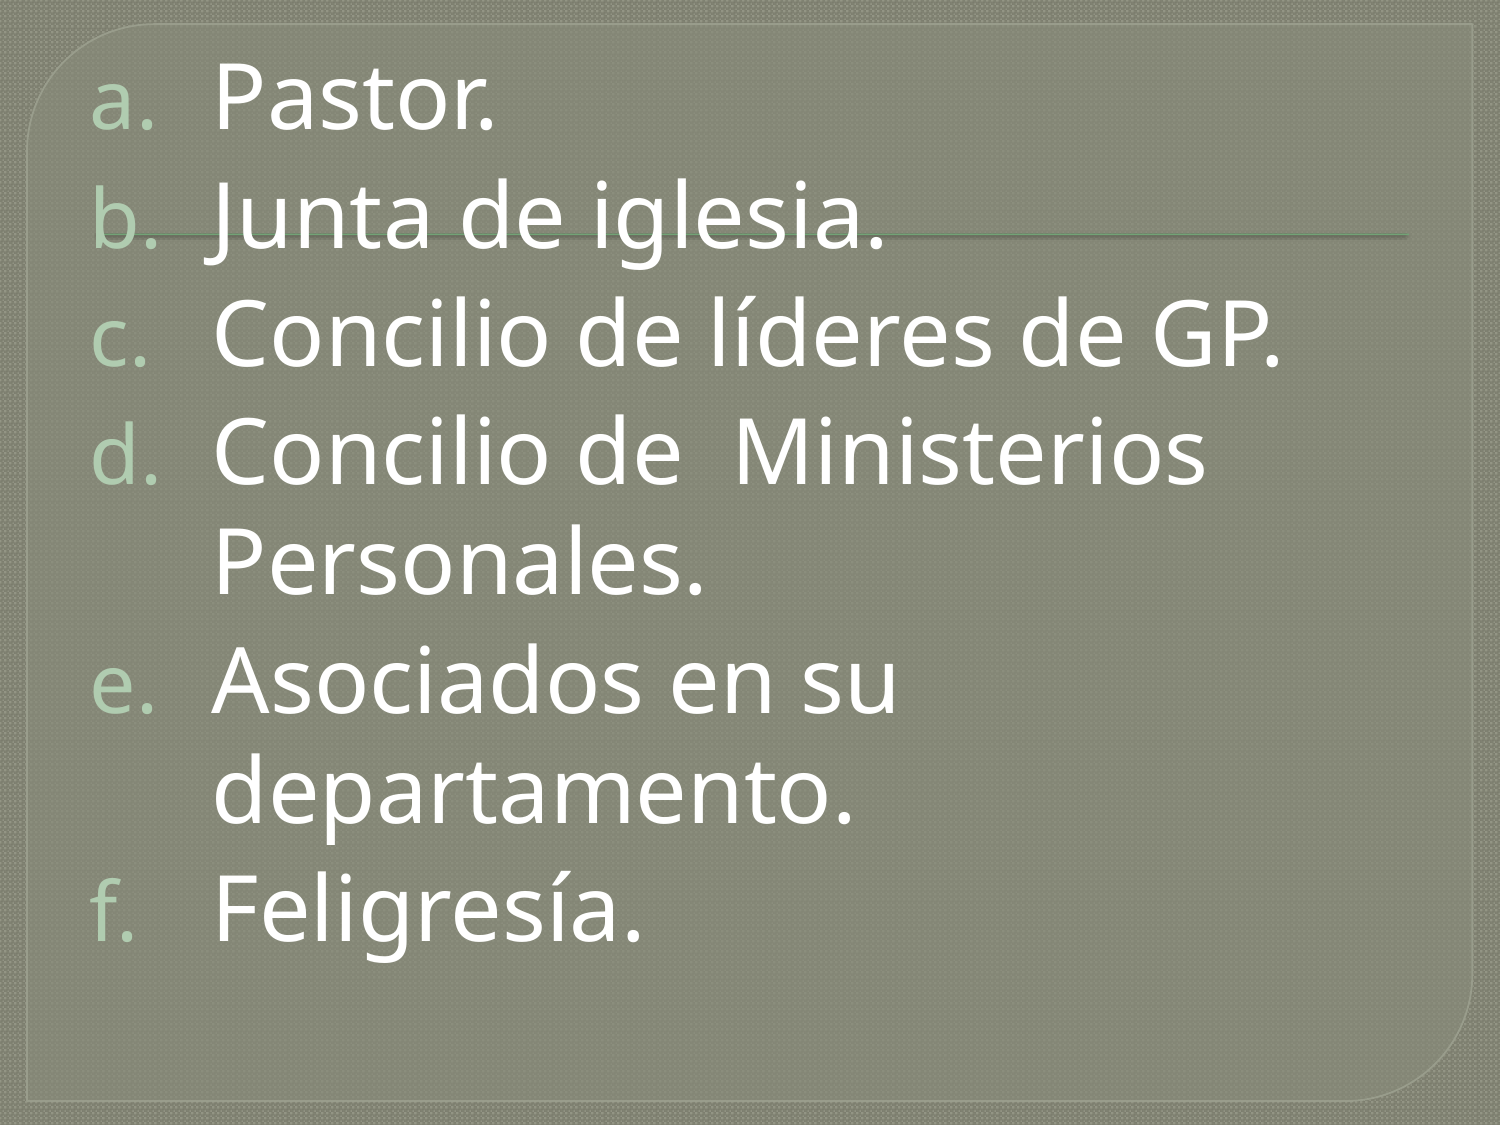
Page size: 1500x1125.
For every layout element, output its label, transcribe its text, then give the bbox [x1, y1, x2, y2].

list Pastor. Junta de iglesia. Concilio de líderes de GP. Concilio de Ministerios Personales. Asociados en su departamento. Feligresía. [0, 30, 1500, 1059]
